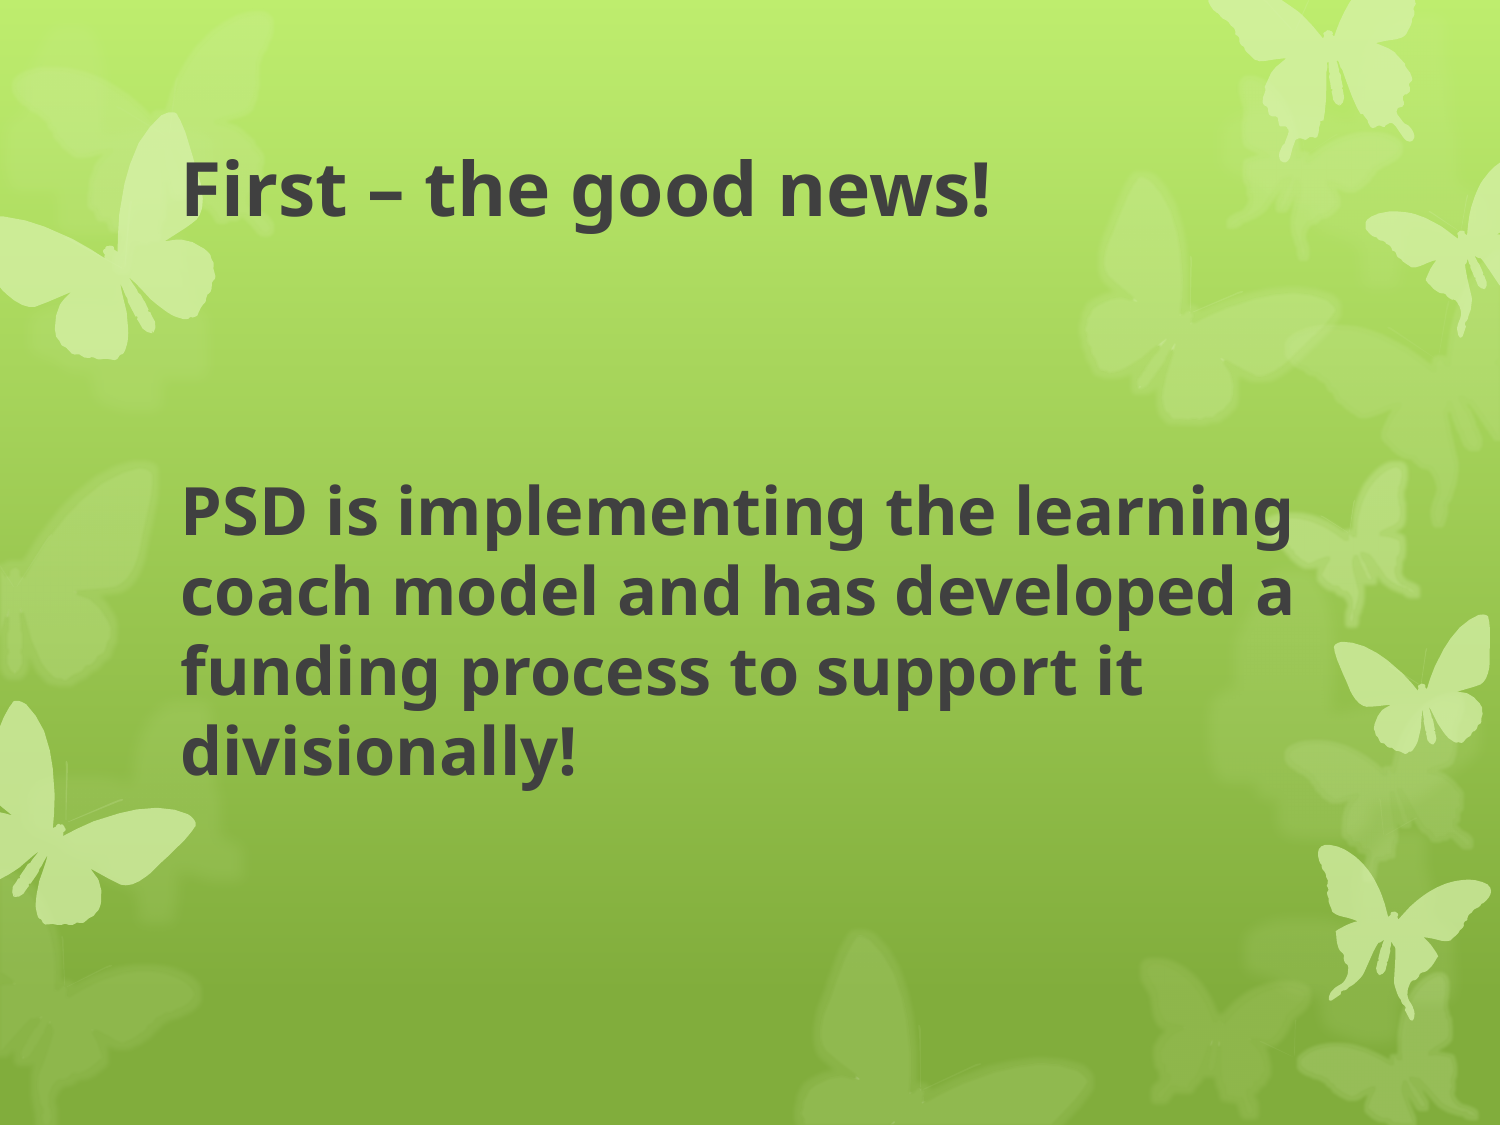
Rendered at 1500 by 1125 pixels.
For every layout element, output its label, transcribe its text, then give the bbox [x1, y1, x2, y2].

list PSD is implementing the learning coach model and has developed a funding process to support it divisionally! [165, 296, 1335, 962]
title First – the good news! [165, 110, 1335, 263]
